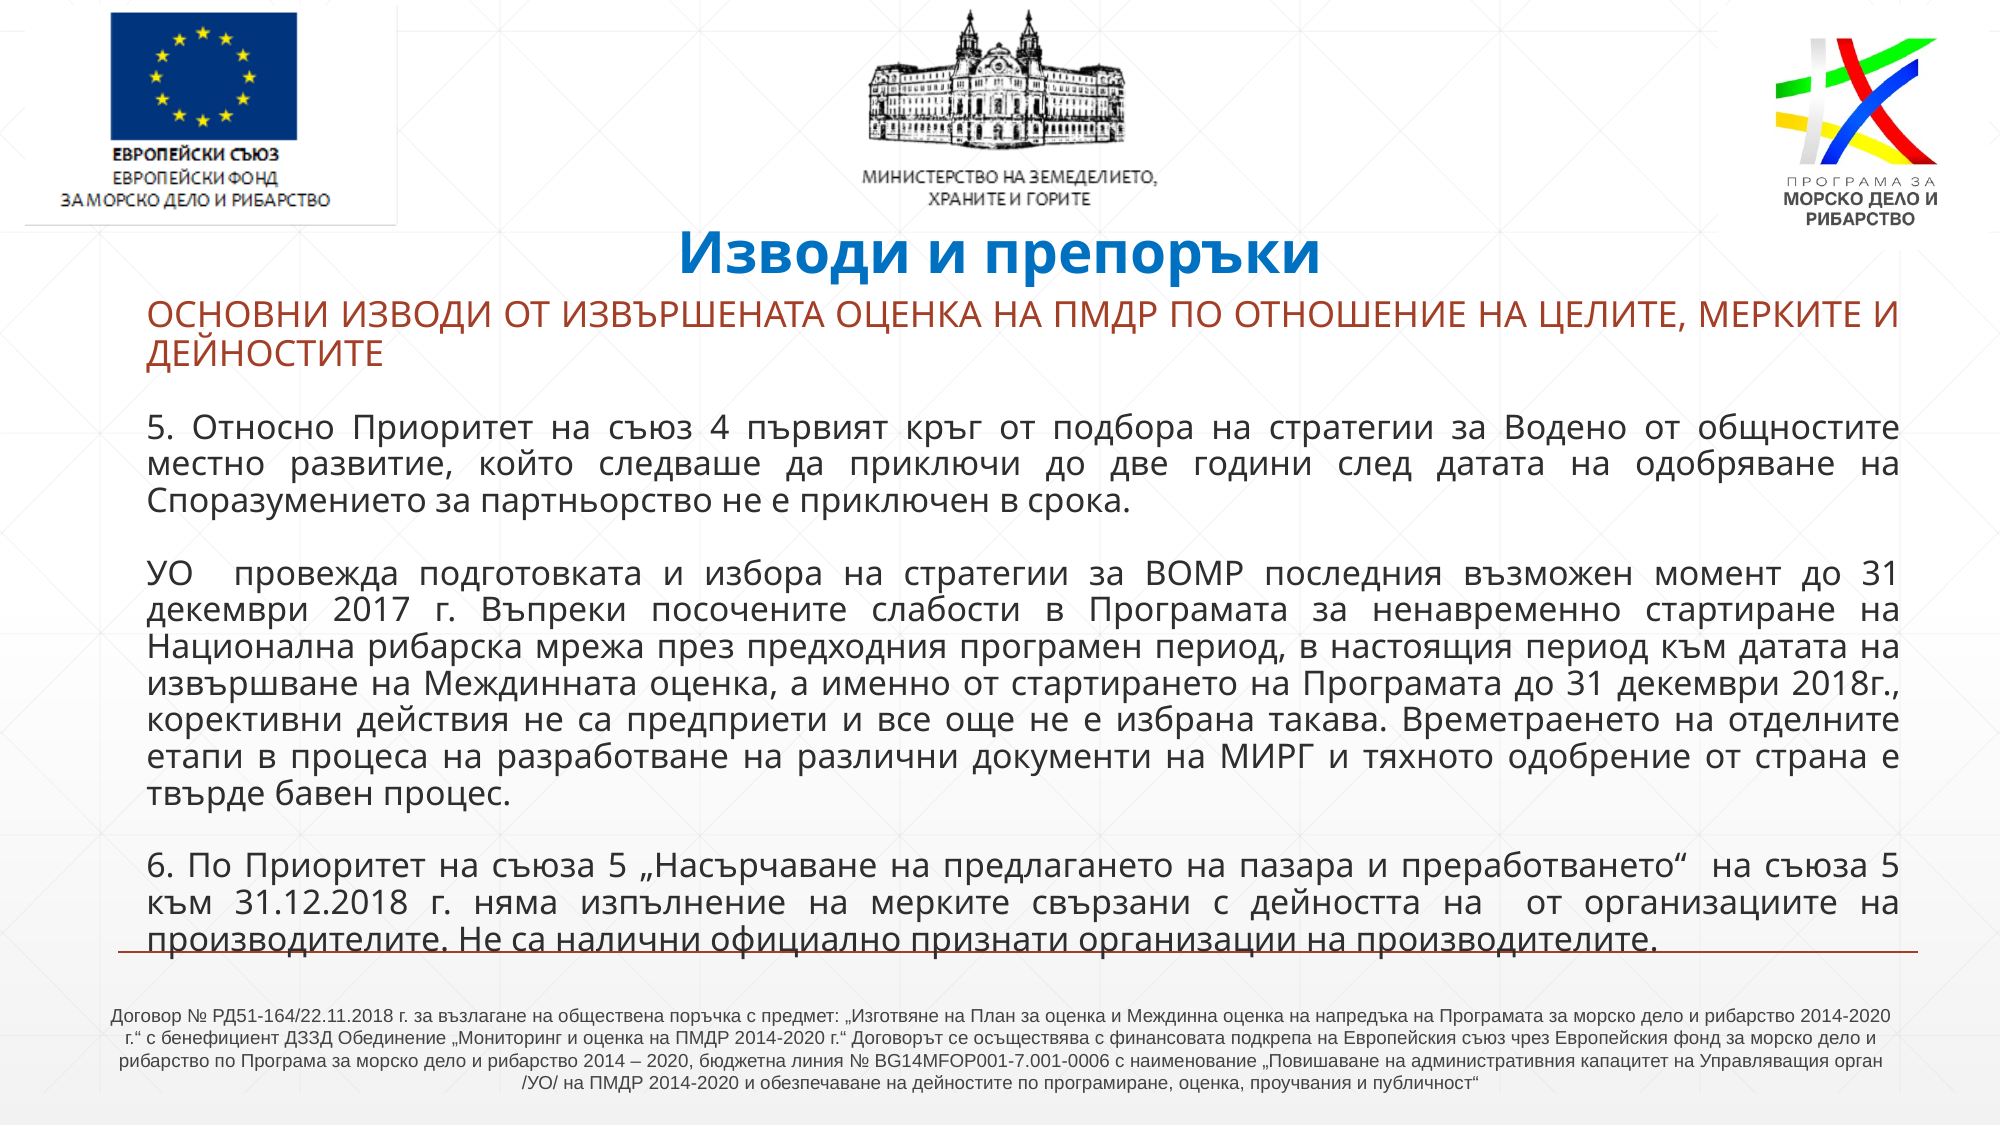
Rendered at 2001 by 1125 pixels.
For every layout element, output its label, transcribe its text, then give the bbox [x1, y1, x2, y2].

picture [862, 5, 1138, 154]
picture [25, 5, 399, 227]
list ОСНОВНИ ИЗВОДИ ОТ ИЗВЪРШЕНАТА ОЦЕНКА НА ПМДР ПО ОТНОШЕНИЕ НА ЦЕЛИТЕ, МЕРКИТЕ И ДЕЙНОСТИТЕ 5. Относно Приоритет на съюз 4 първият кръг от подбора на стратегии за Водено от общностите местно развитие, който следваше да приключи до две години след датата на одобряване на Споразумението за партньорство не е приключен в срока. УО провежда подготовката и избора на стратегии за ВОМР последния възможен момент до 31 декември 2017 г. Въпреки посочените слабости в Програмата за ненавременно стартиране на Национална рибарска мрежа през предходния програмен период, в настоящия период към датата на извършване на Междинната оценка, а именно от стартирането на Програмата до 31 декември 2018г., корективни действия не са предприети и все още не е избрана такава. Времетраенето на отделните етапи в процеса на разработване на различни документи на МИРГ и тяхното одобрение от страна е твърде бавен процес. 6. По Приоритет на съюза 5 „Насърчаване на предлагането на пазара и преработването“ на съюза 5 към 31.12.2018 г. няма изпълнение на мерките свързани с дейността на от организациите на производителите. Не са налични официално признати организации на производителите. [123, 288, 1918, 967]
title Изводи и препоръки [170, 221, 1830, 294]
picture [1718, 5, 1989, 250]
picture [779, 158, 1244, 245]
footer Договор № РД51-164/22.11.2018 г. за възлагане на обществена поръчка с предмет: „Изготвяне на План за оценка и Междинна оценка на напредъка на Програмата за морско дело и рибарство 2014-2020 г.“ с бенефициент ДЗЗД Обединение „Мониторинг и оценка на ПМДР 2014-2020 г.“ Договорът се осъществява с финансовата подкрепа на Европейския съюз чрез Европейския фонд за морско дело и рибарство по Програма за морско дело и рибарство 2014 – 2020, бюджетна линия № BG14MFOP001-7.001-0006 с наименование „Повишаване на административния капацитет на Управляващия орган /УО/ на ПМДР 2014-2020 и обезпечаване на дейностите по програмиране, оценка, проучвания и публичност“ [91, 998, 1909, 1099]
